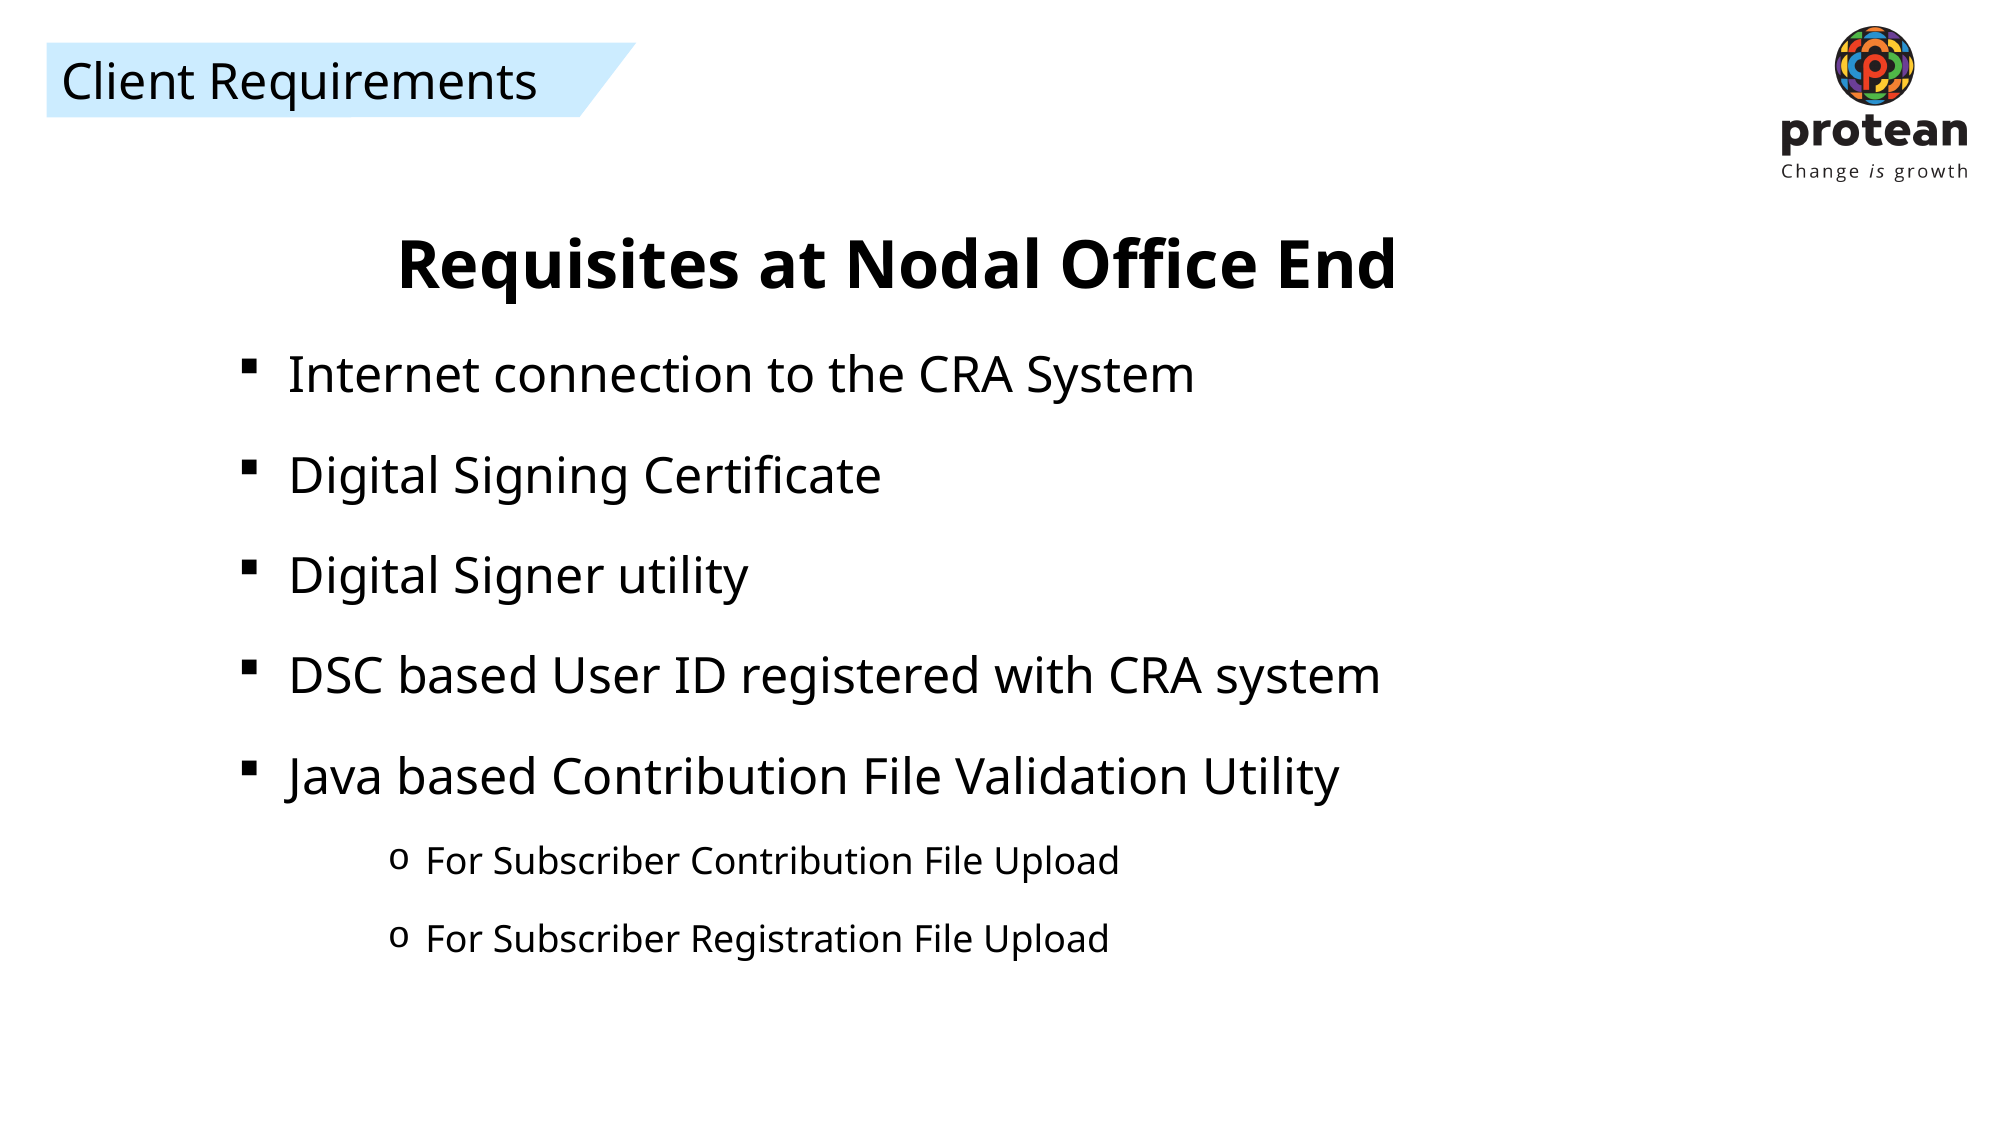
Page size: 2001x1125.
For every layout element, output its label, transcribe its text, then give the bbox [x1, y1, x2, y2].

picture [1782, 26, 1967, 182]
list Requisites at Nodal Office End Internet connection to the CRA System Digital Signing Certificate Digital Signer utility DSC based User ID registered with CRA system Java based Contribution File Validation Utility For Subscriber Contribution File Upload For Subscriber Registration File Upload [147, 174, 1573, 1018]
text_box Client Requirements [46, 42, 637, 118]
